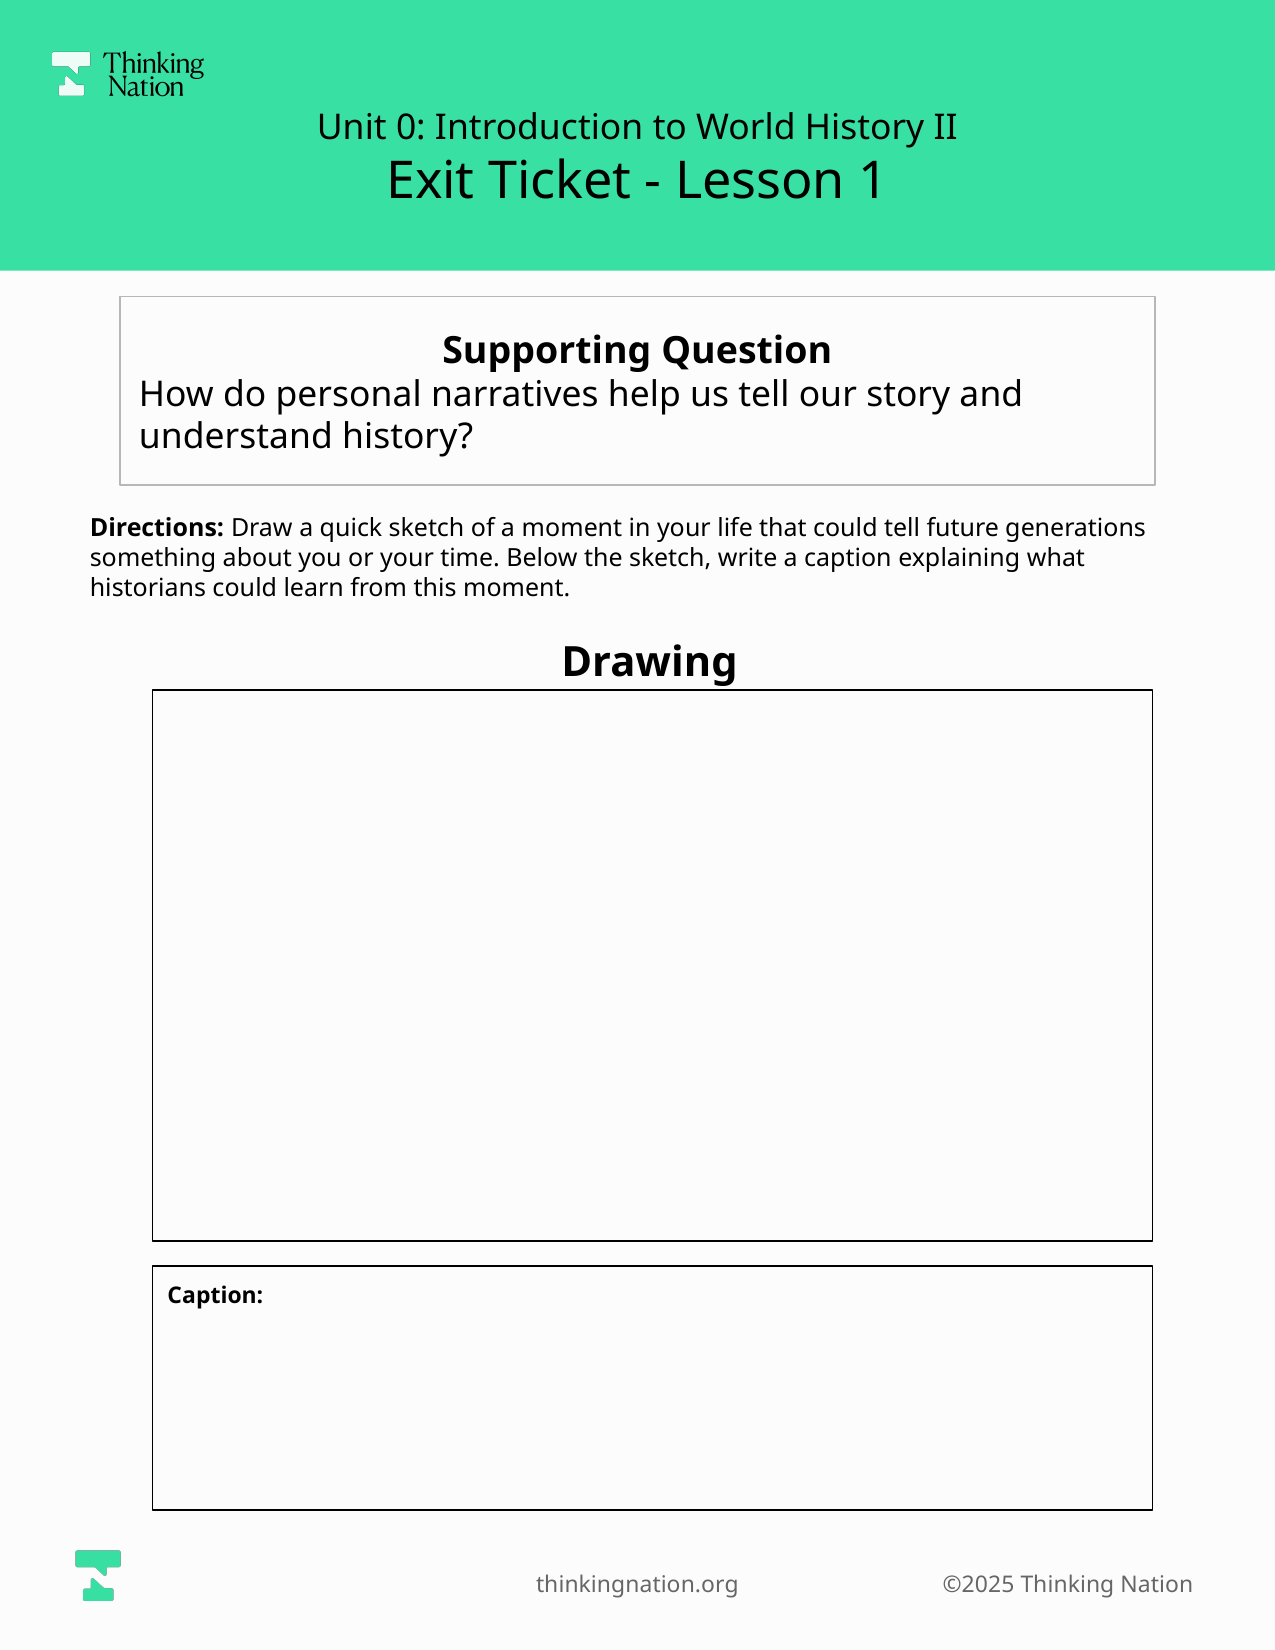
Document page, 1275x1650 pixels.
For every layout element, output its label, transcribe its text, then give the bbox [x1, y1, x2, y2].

picture [62, 1539, 134, 1612]
text_box ©2025 Thinking Nation [907, 1553, 1210, 1605]
text_box Drawing [546, 619, 760, 691]
text_box Caption: [152, 1265, 1153, 1510]
picture [35, 37, 210, 110]
text_box Supporting Question How do personal narratives help us tell our story and understand history? [119, 296, 1156, 485]
text_box [152, 690, 1153, 1241]
text_box Directions: Draw a quick sketch of a moment in your life that could tell future generations something about you or your time. Below the sketch, write a caption explaining what historians could learn from this moment. [74, 496, 1201, 617]
text_box Unit 0: Introduction to World History II Exit Ticket - Lesson 1 [0, 0, 1275, 271]
text_box thinkingnation.org [486, 1553, 789, 1605]
